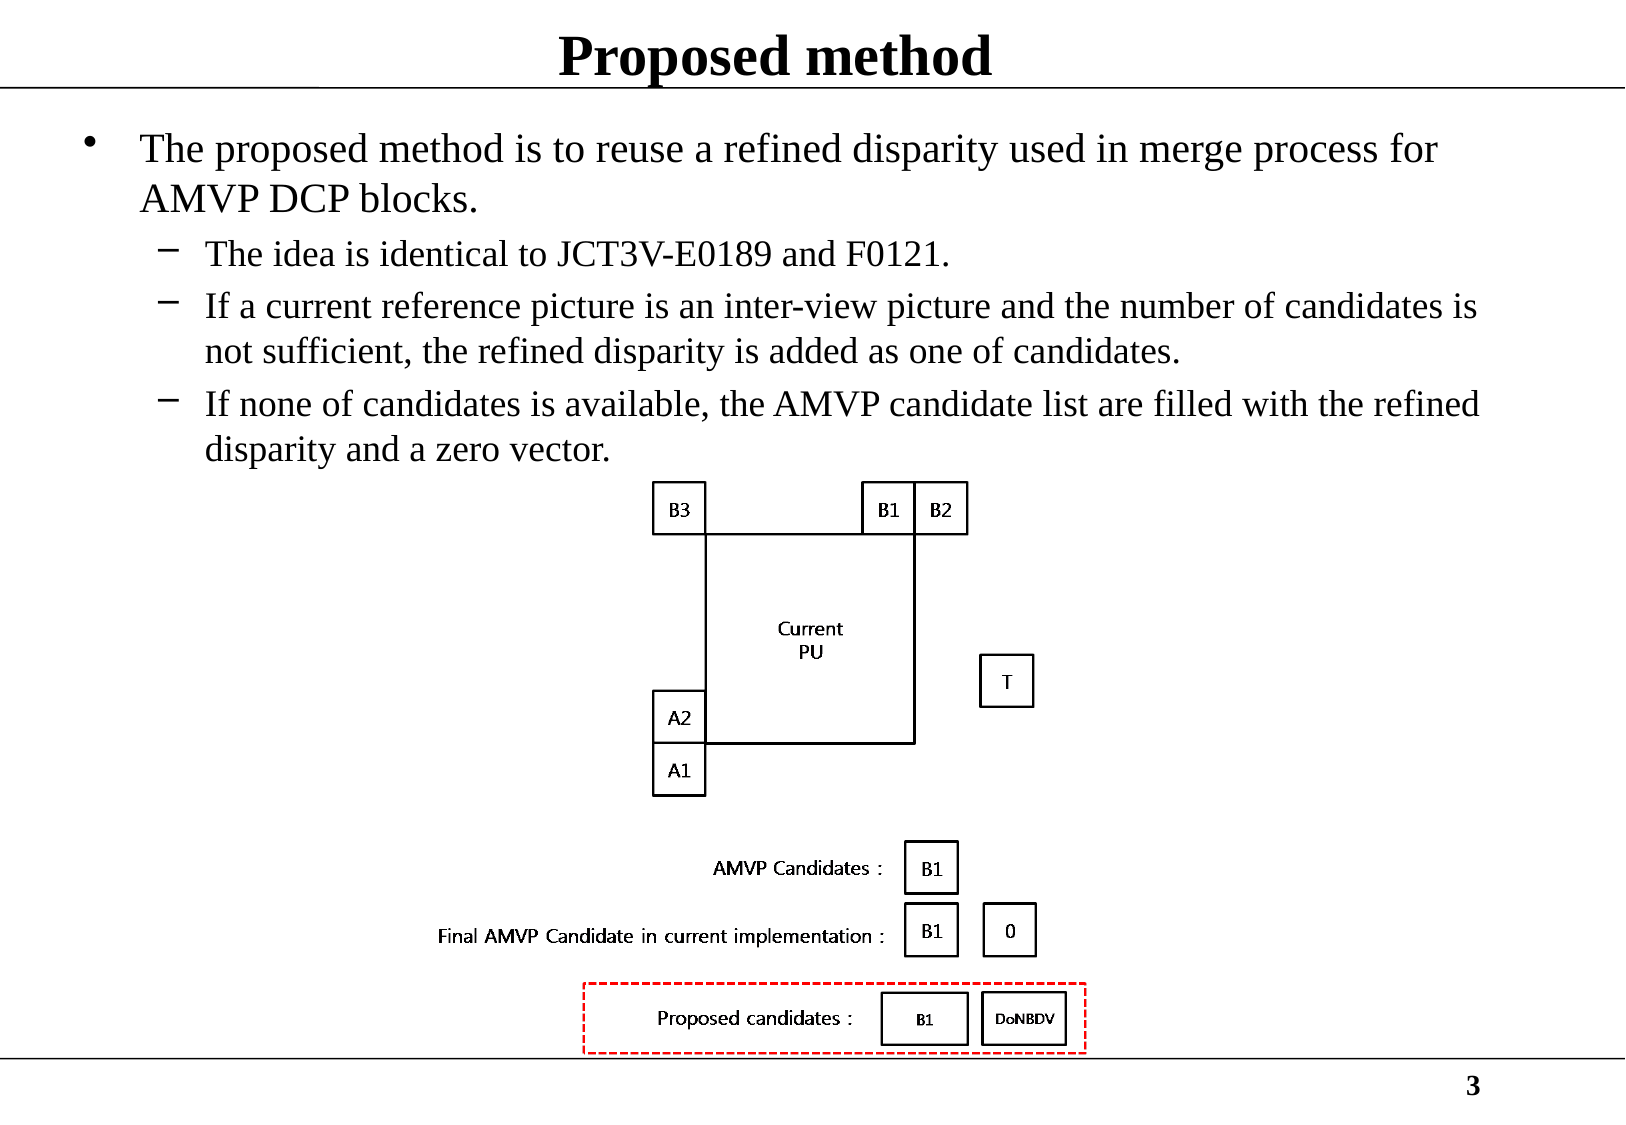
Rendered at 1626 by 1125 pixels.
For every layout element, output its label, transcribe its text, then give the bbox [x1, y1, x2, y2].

title Proposed method [68, 9, 1484, 94]
picture [425, 480, 1087, 1055]
slide_number 3 [1403, 1058, 1544, 1106]
list The proposed method is to reuse a refined disparity used in merge process for AMVP DCP blocks. The idea is identical to JCT3V-E0189 and F0121. If a current reference picture is an inter-view picture and the number of candidates is not sufficient, the refined disparity is added as one of candidates. If none of candidates is available, the AMVP candidate list are filled with the refined disparity and a zero vector. [68, 113, 1544, 1005]
